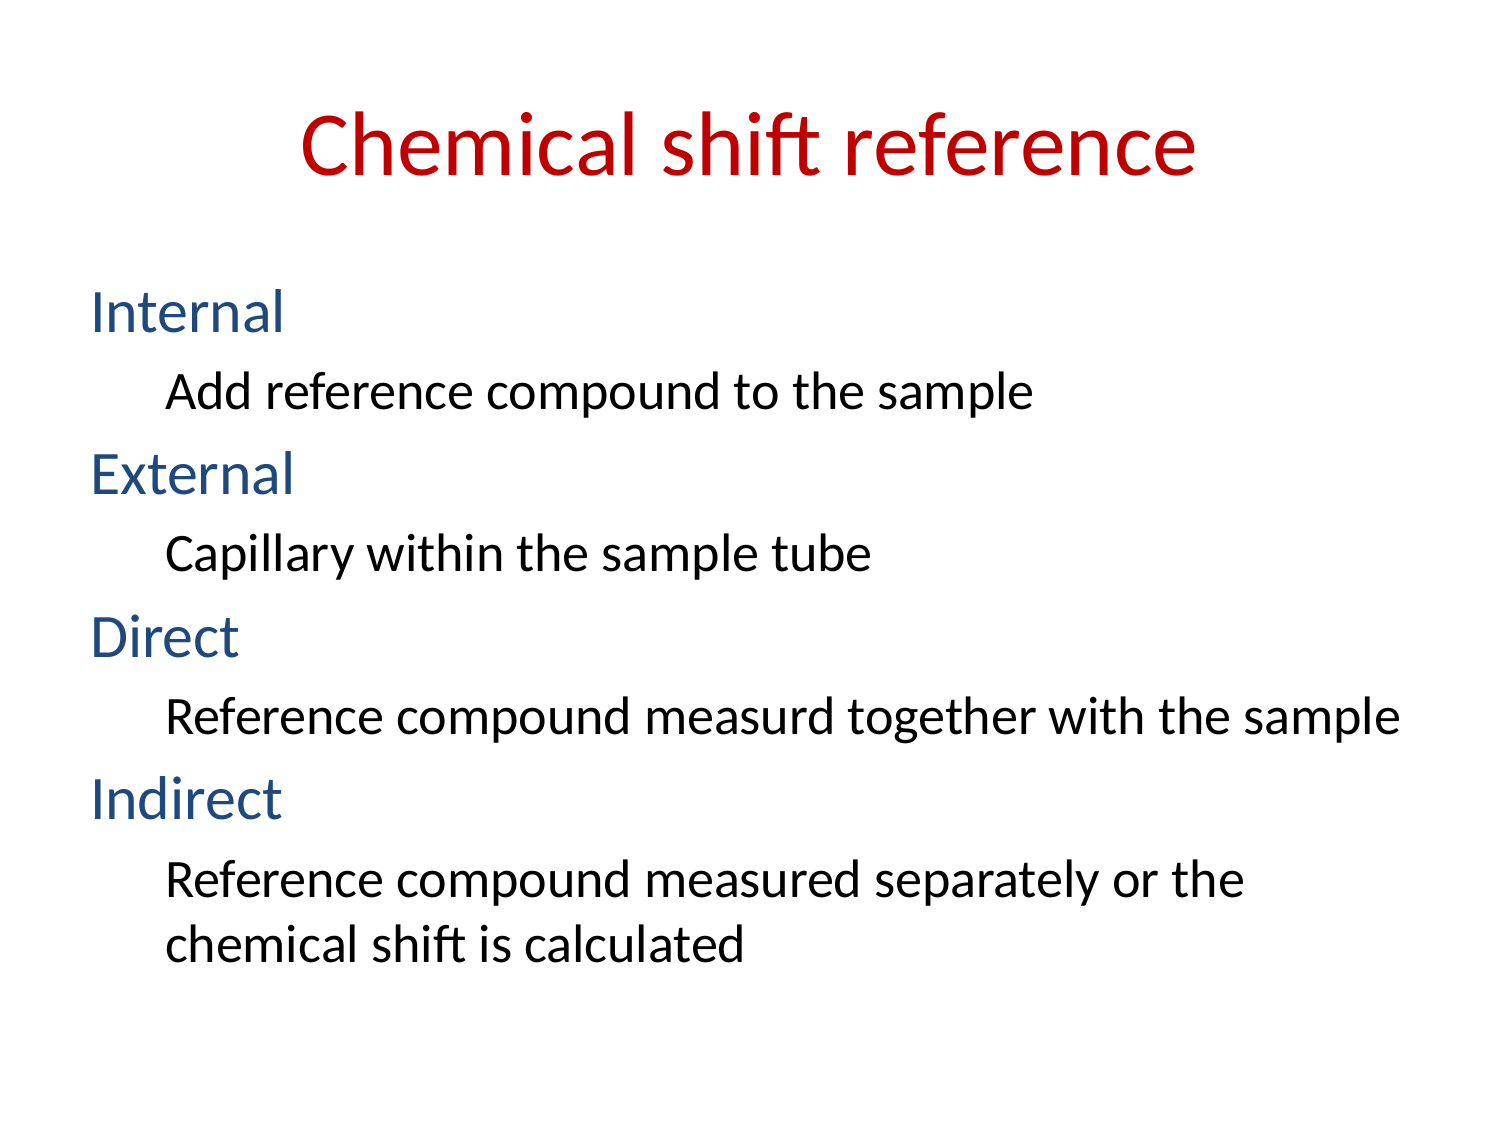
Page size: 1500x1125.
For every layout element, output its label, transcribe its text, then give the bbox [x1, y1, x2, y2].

title Chemical shift reference [75, 45, 1425, 233]
list Internal Add reference compound to the sample External Capillary within the sample tube Direct Reference compound measurd together with the sample Indirect Reference compound measured separately or the chemical shift is calculated [75, 262, 1425, 1005]
